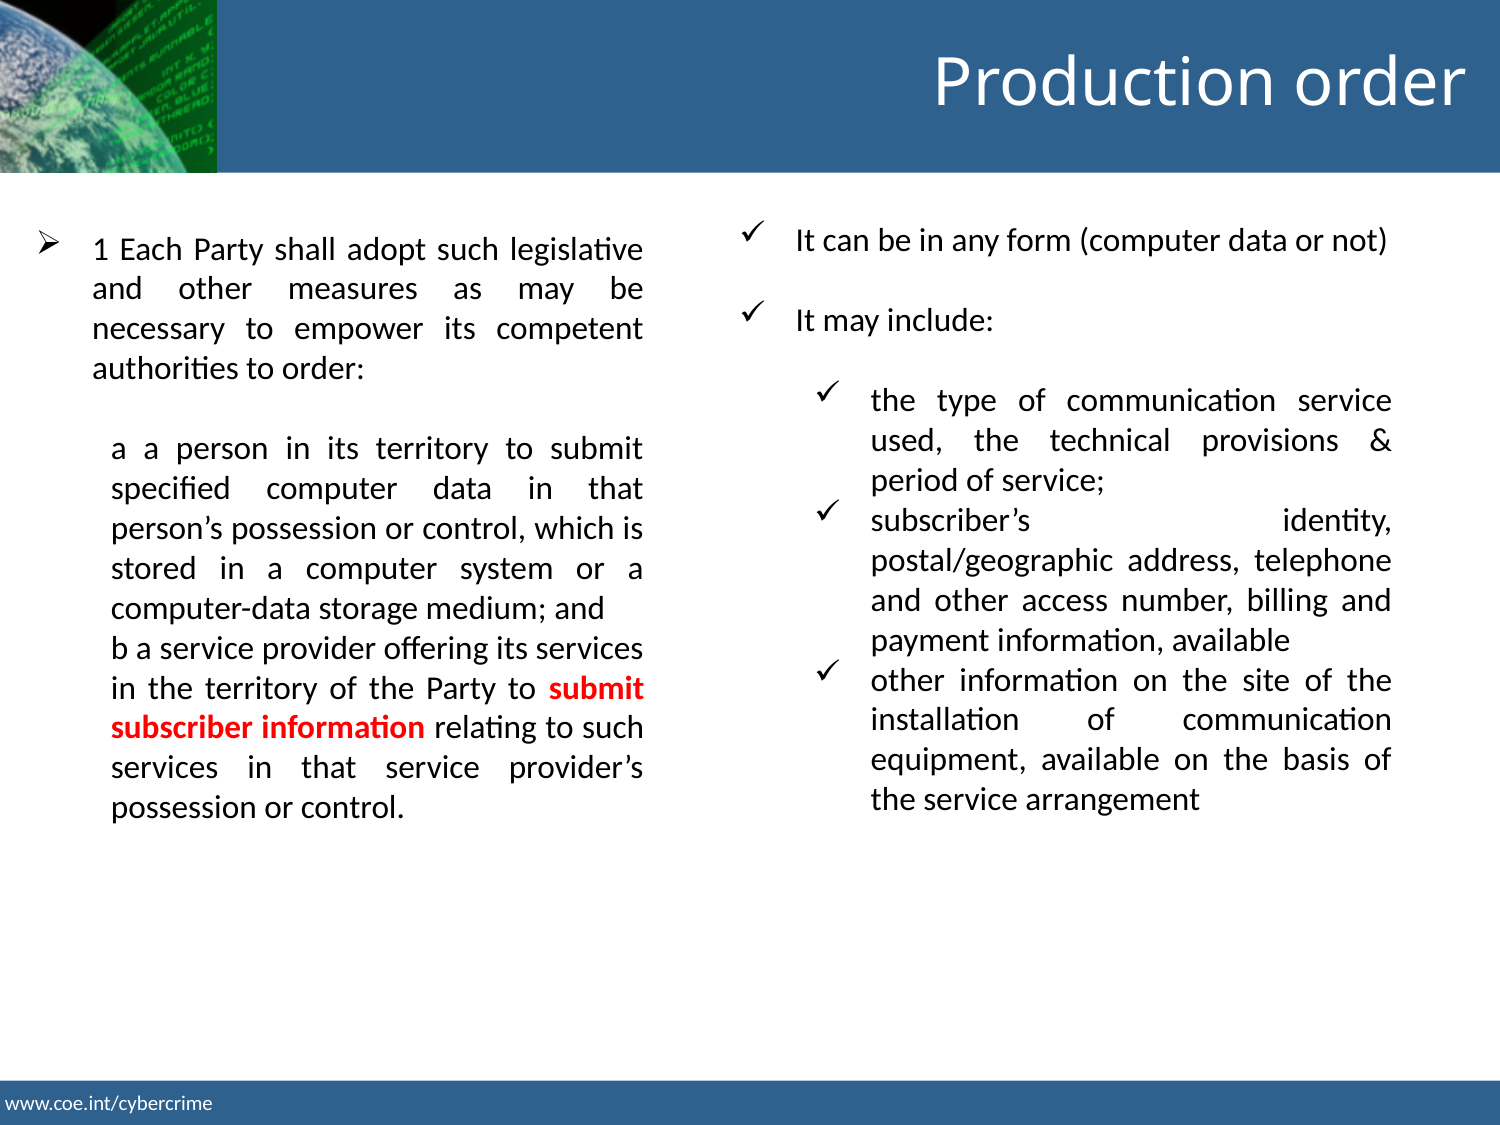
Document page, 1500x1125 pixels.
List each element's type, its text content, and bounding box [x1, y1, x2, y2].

text_box Production order [230, 31, 1483, 126]
picture [0, 0, 217, 173]
text_box It can be in any form (computer data or not) It may include: the type of communication service used, the technical provisions & period of service; subscriber’s identity, postal/geographic address, telephone and other access number, billing and payment information, available other information on the site of the installation of communication equipment, available on the basis of the service arrangement [724, 211, 1408, 825]
text_box 1 Each Party shall adopt such legislative and other measures as may be necessary to empower its competent authorities to order: a a person in its territory to submit specified computer data in that person’s possession or control, which is stored in a computer system or a computer-data storage medium; and b a service provider offering its services in the territory of the Party to submit subscriber information relating to such services in that service provider’s possession or control. [21, 219, 660, 833]
